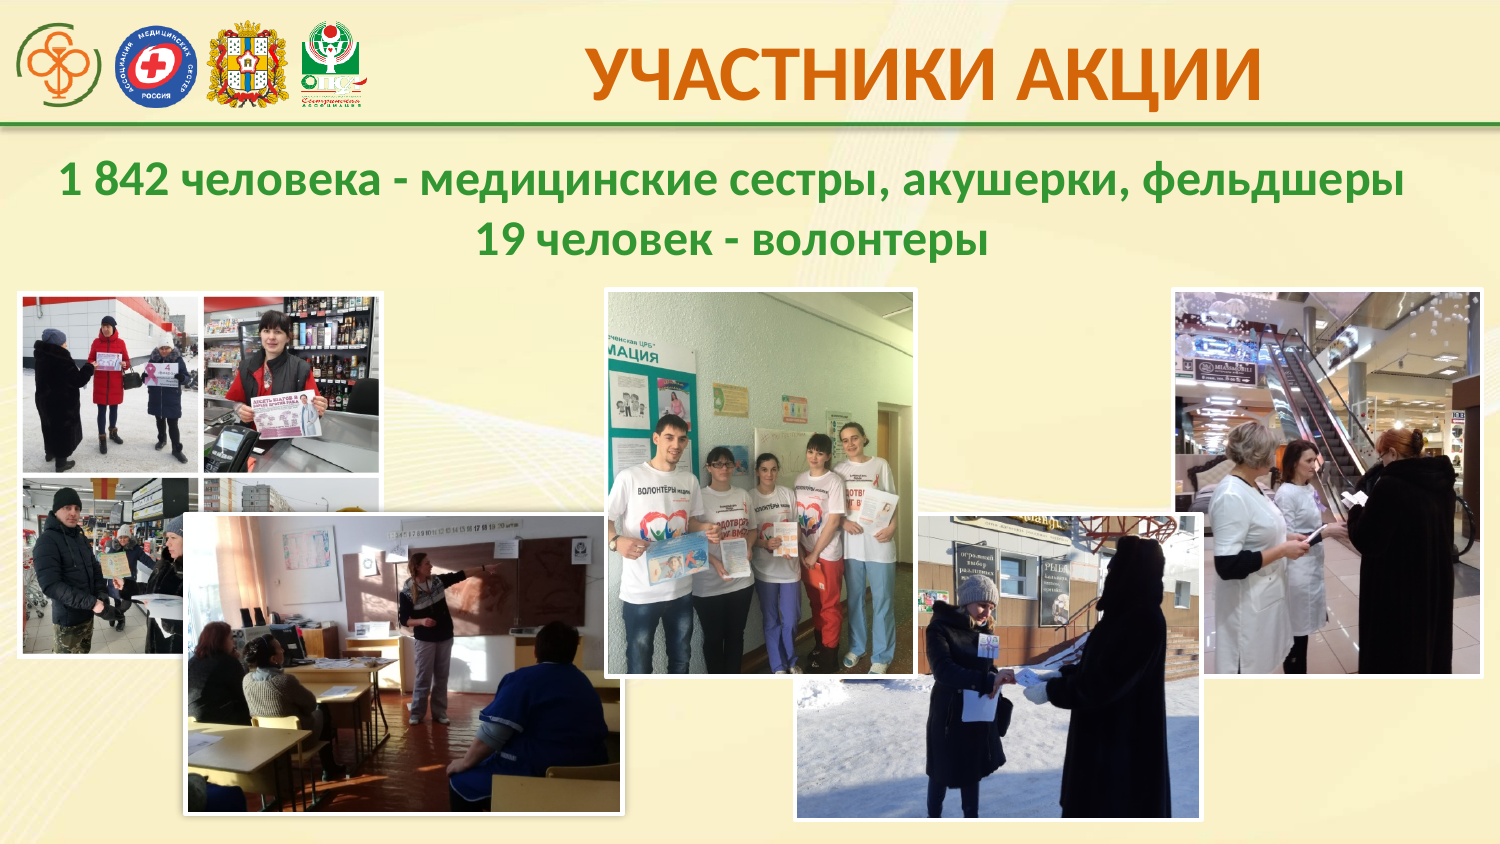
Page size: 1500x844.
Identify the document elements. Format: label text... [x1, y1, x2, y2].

text_box 1 842 человека - медицинские сестры, акушерки, фельдшеры 19 человек - волонтеры [17, 138, 1459, 274]
text_box УЧАСТНИКИ АКЦИИ [366, 13, 1483, 124]
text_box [13, 18, 367, 111]
picture [0, 0, 1500, 844]
